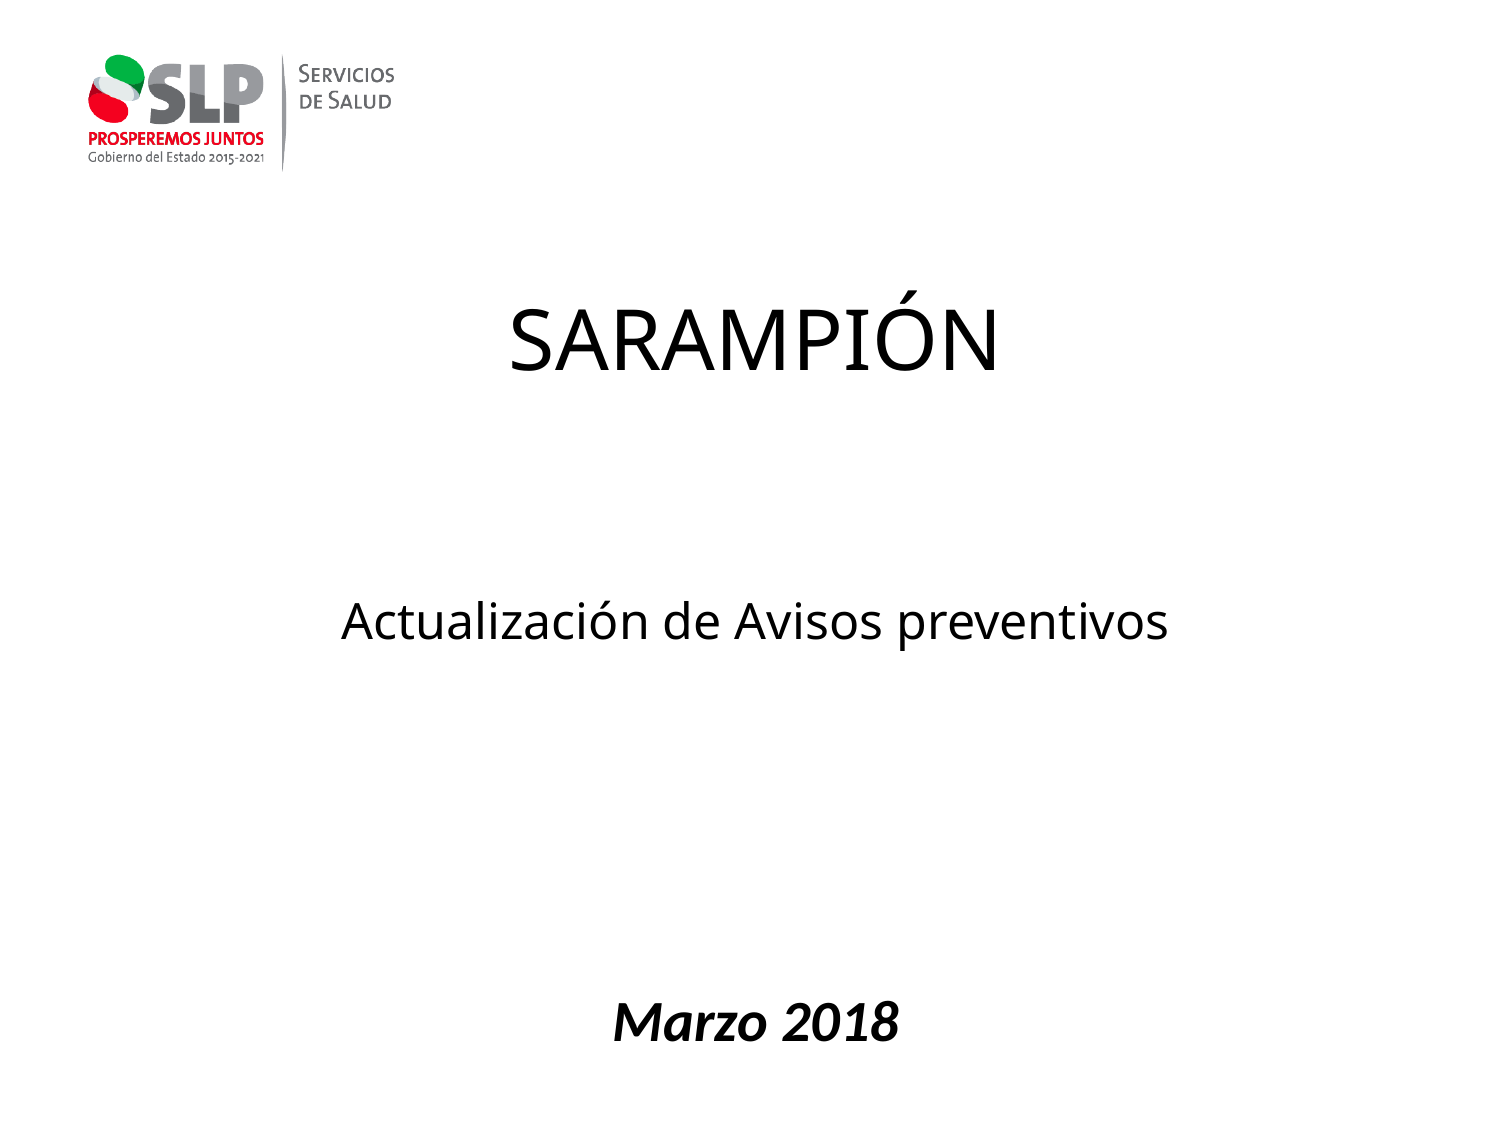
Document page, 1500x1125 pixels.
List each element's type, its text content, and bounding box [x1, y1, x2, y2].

text_box Marzo 2018 [525, 975, 987, 1061]
picture [88, 54, 394, 172]
text_box SARAMPIÓN Actualización de Avisos preventivos [94, 278, 1418, 658]
